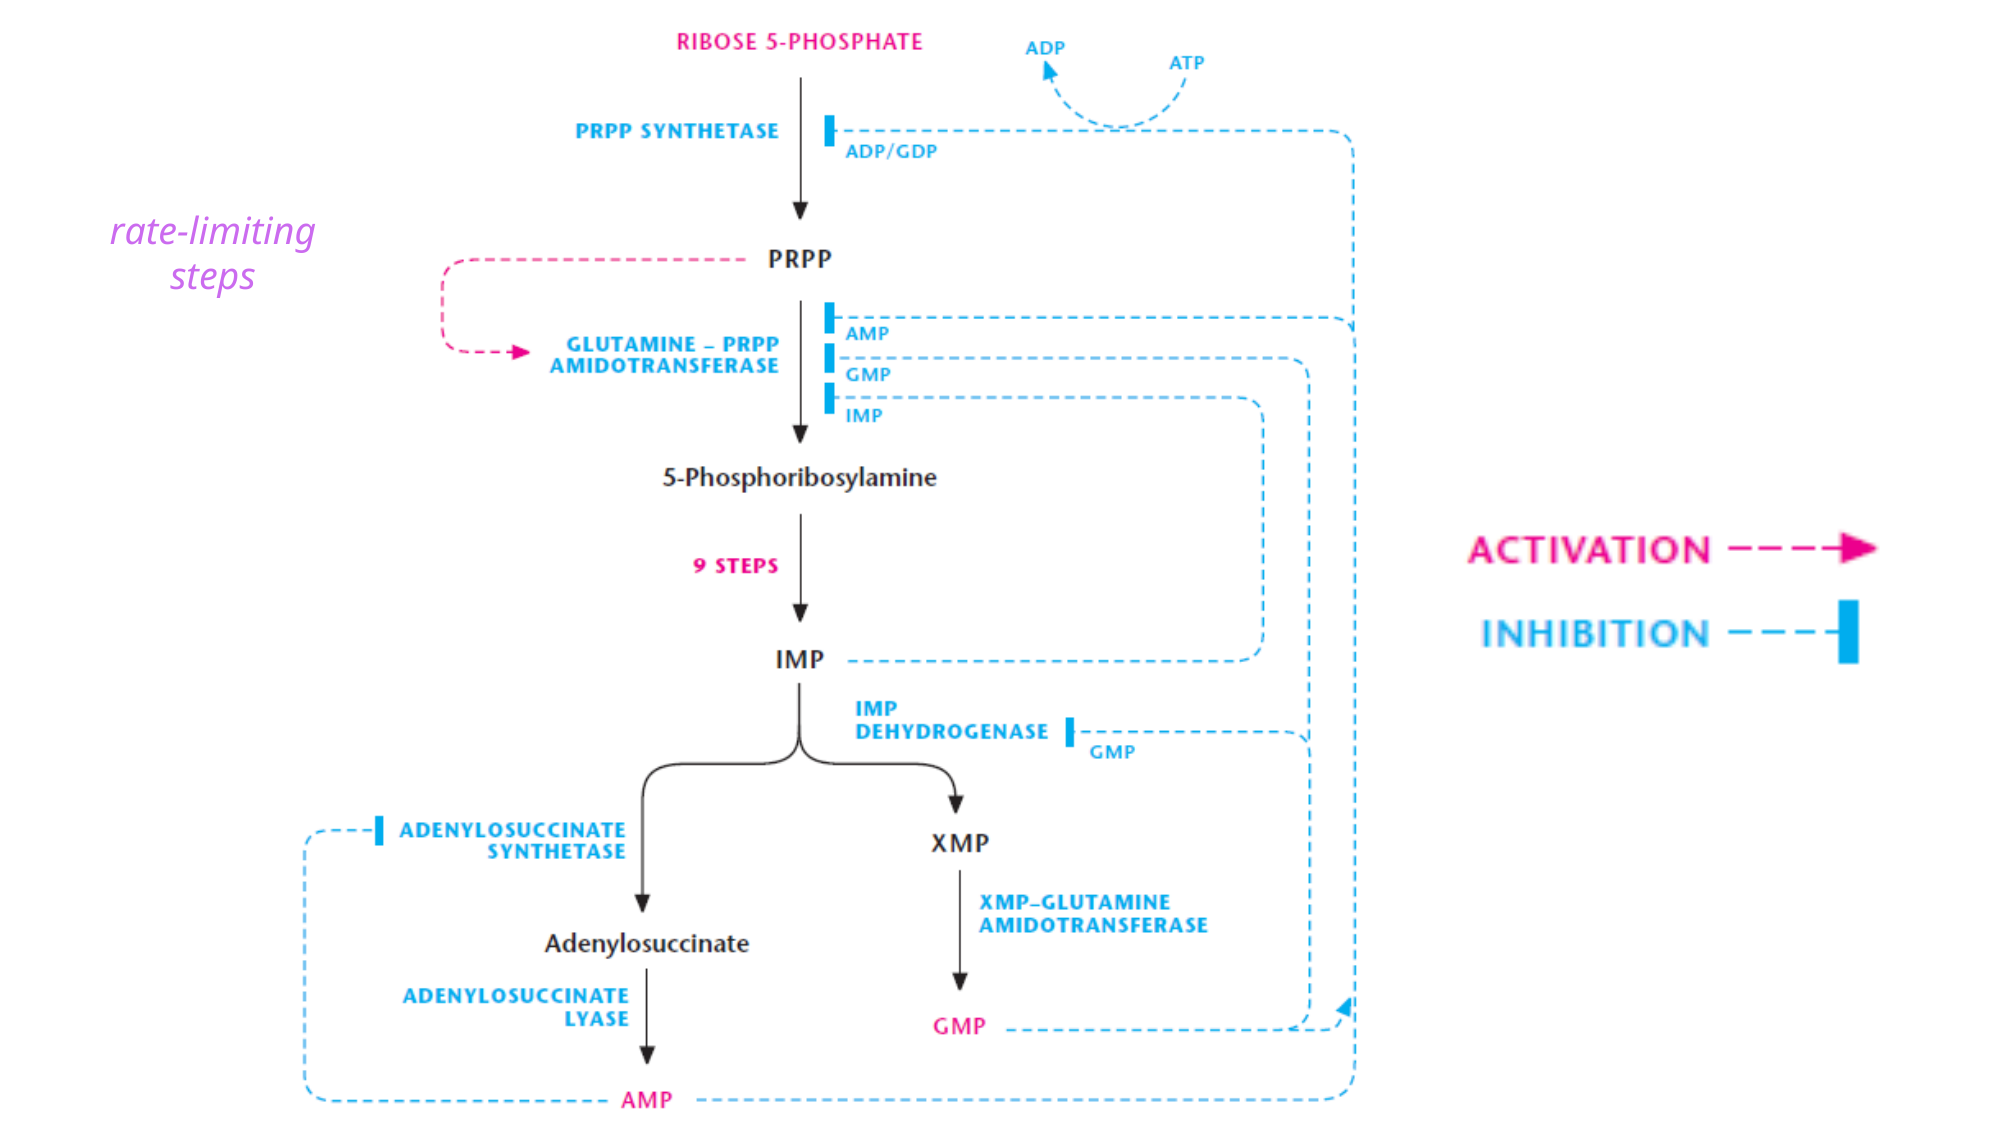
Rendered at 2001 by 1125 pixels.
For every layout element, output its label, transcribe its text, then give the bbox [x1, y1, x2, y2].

text_box rate-limiting steps [42, 199, 213, 305]
picture [213, 0, 2000, 1125]
